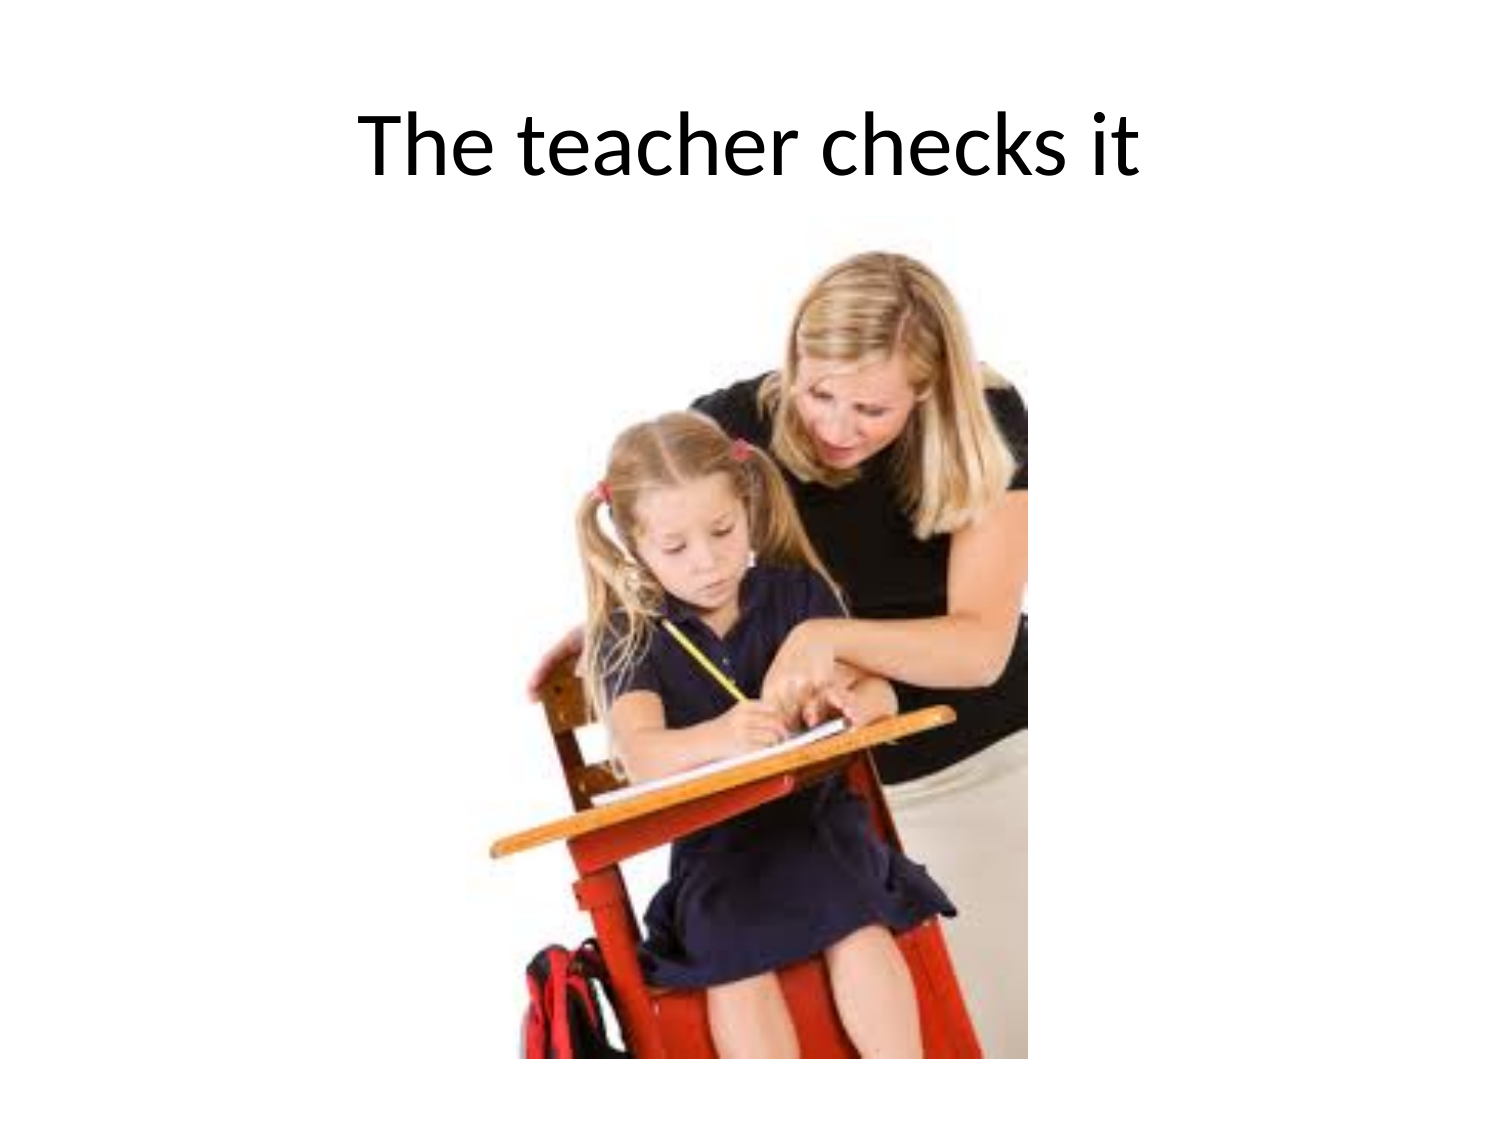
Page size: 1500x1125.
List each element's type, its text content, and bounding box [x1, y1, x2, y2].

title The teacher checks it [75, 45, 1425, 233]
picture [466, 215, 1028, 1059]
